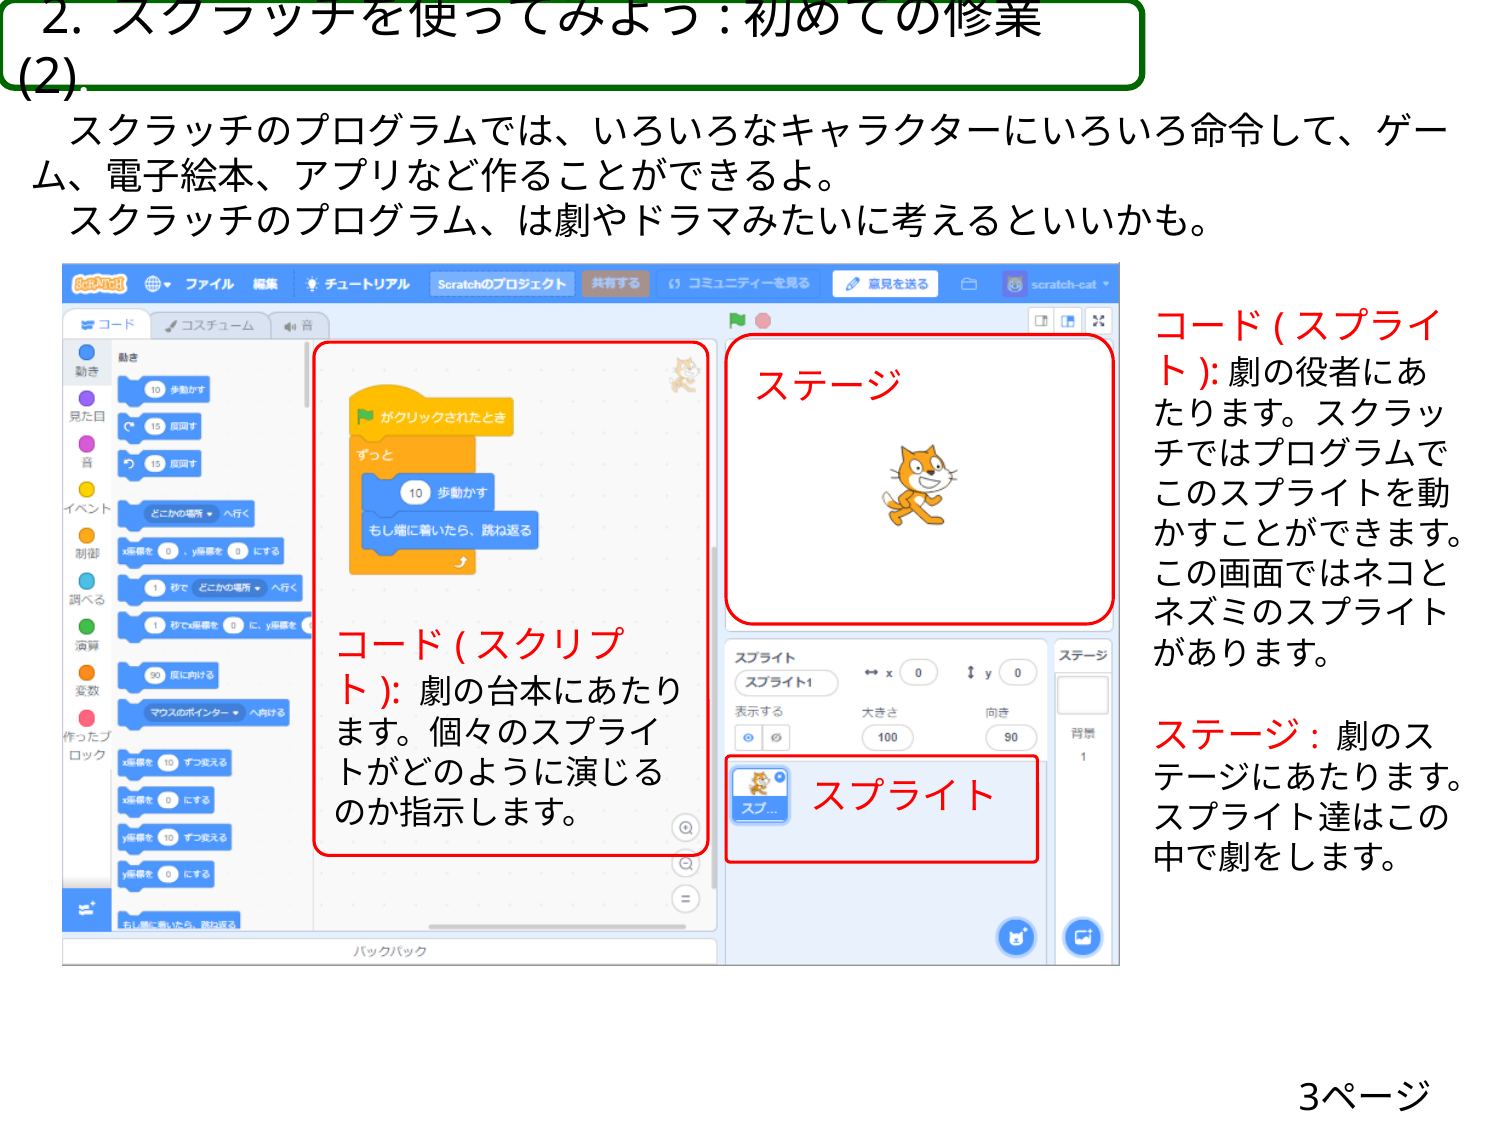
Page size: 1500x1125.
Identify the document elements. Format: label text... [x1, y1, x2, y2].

picture [61, 262, 1120, 966]
text_box 3ページ [1283, 1065, 1500, 1125]
text_box コード(スプライト):劇の役者にあたります。スクラッチではプログラムでこのスプライトを動かすことができます。この画面ではネコとネズミのスプライトがあります。 ステージ: 劇のステージにあたります。スプライト達はこの中で劇をします。 [1118, 275, 1489, 997]
text_box 2. スクラッチを使ってみよう:初めての修業(2). [0, 0, 1144, 89]
text_box スクラッチのプログラムでは、いろいろなキャラクターにいろいろ命令して、ゲーム、電子絵本、アプリなど作ることができるよ。 スクラッチのプログラム、は劇やドラマみたいに考えるといいかも。 [15, 99, 1488, 250]
